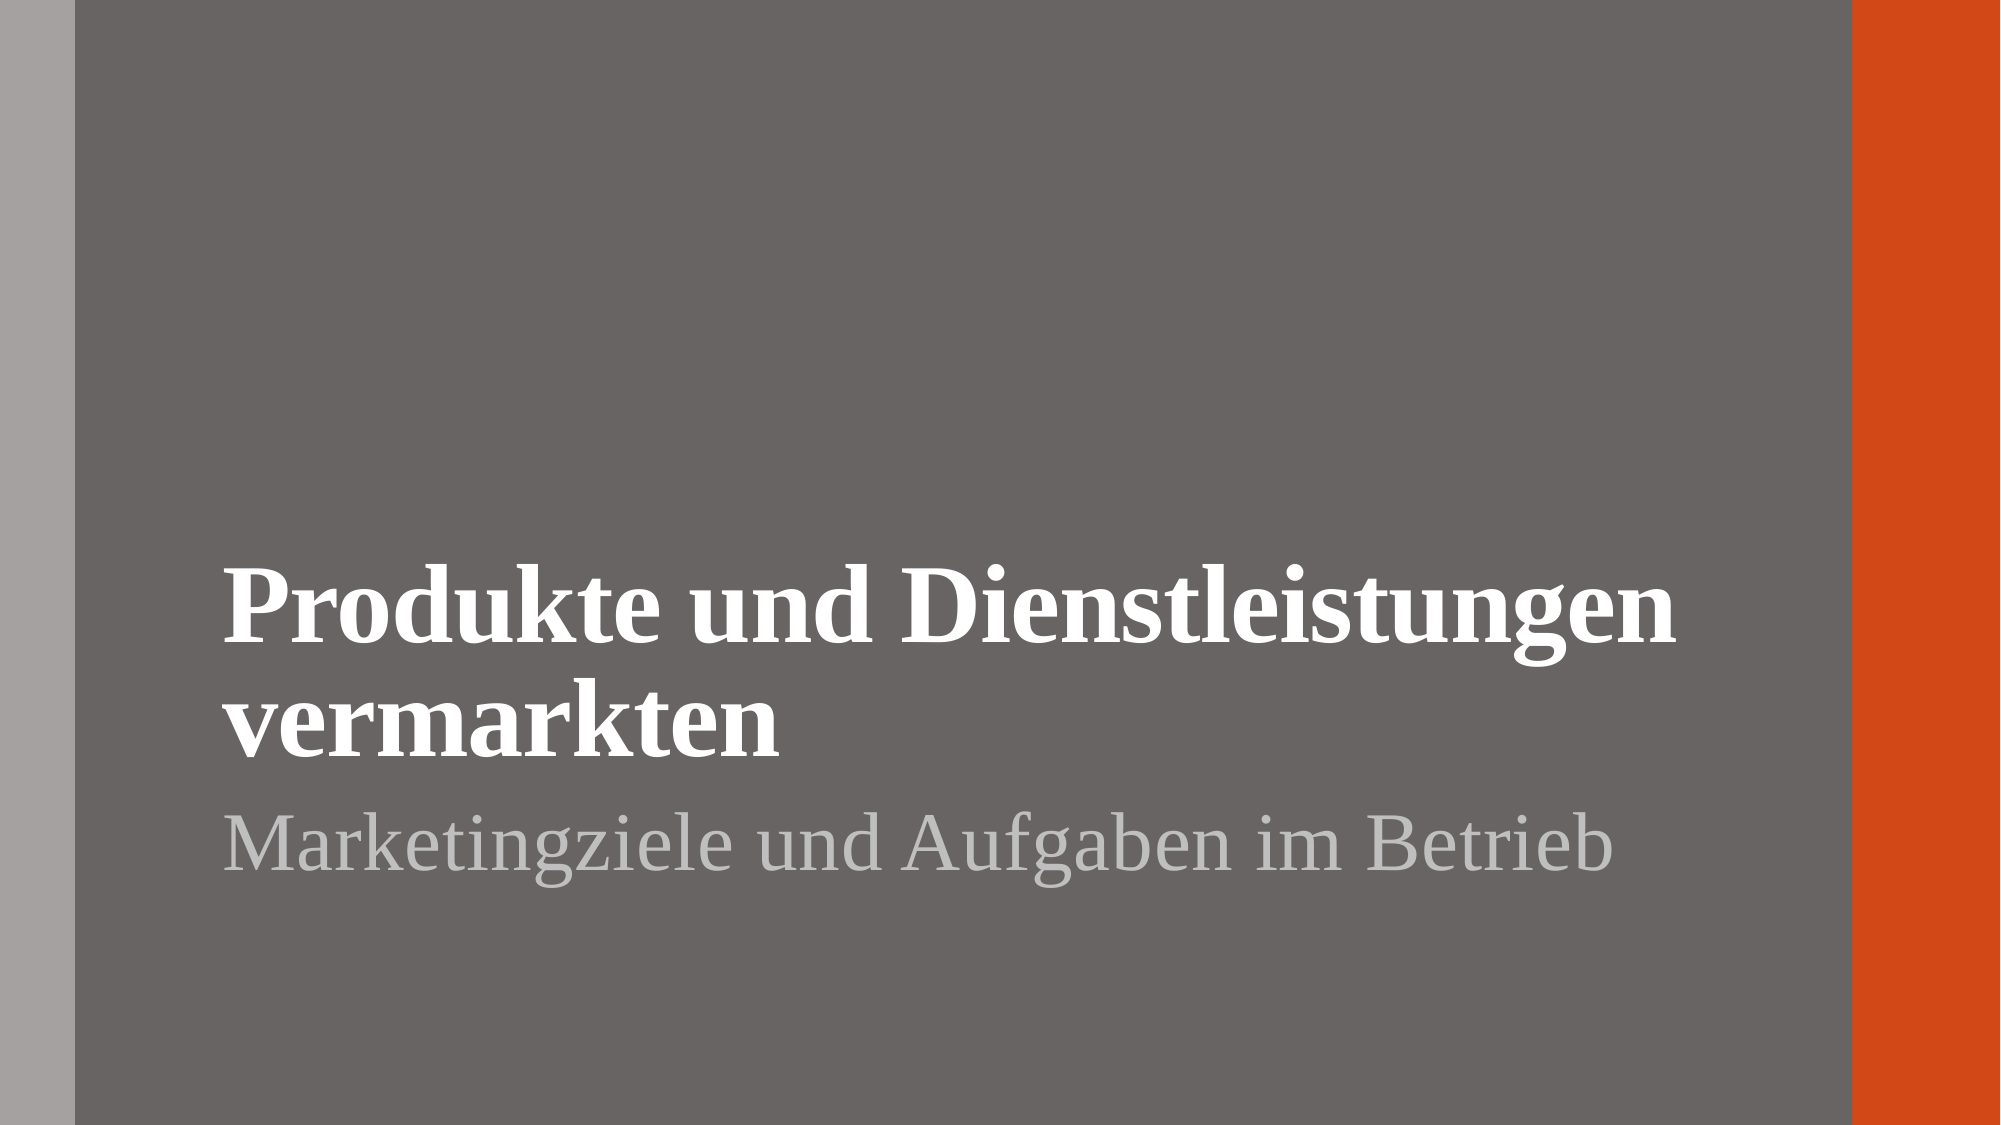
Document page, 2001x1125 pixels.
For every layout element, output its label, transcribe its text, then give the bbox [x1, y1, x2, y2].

subtitle Marketingziele und Aufgaben im Betrieb [206, 787, 1752, 1065]
title Produkte und Dienstleistungen vermarkten [206, 124, 1752, 787]
